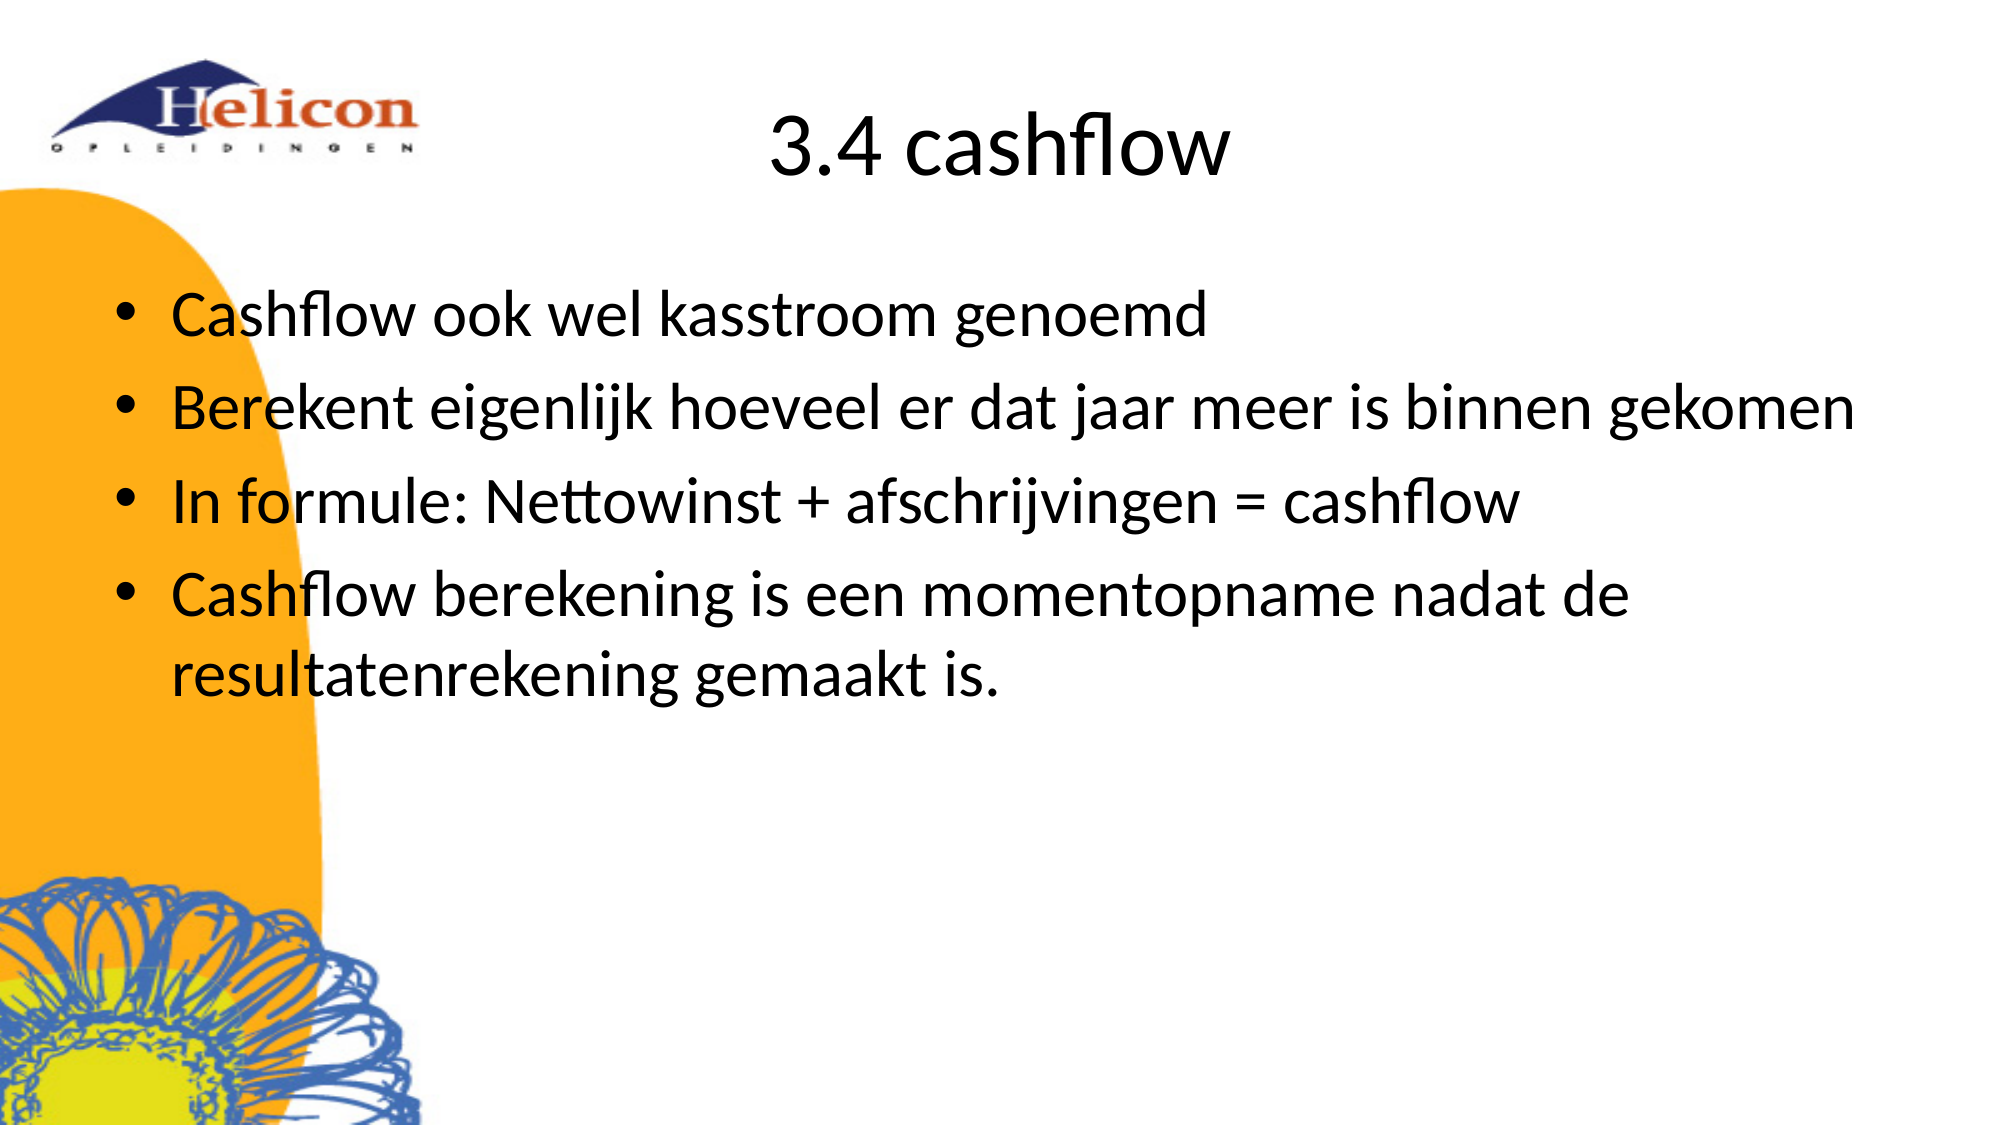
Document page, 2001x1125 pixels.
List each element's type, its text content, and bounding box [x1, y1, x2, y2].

list Cashflow ook wel kasstroom genoemd Berekent eigenlijk hoeveel er dat jaar meer is binnen gekomen In formule: Nettowinst + afschrijvingen = cashflow Cashflow berekening is een momentopname nadat de resultatenrekening gemaakt is. [99, 262, 1900, 1005]
picture [0, 0, 2001, 1125]
title 3.4 cashflow [99, 45, 1900, 233]
